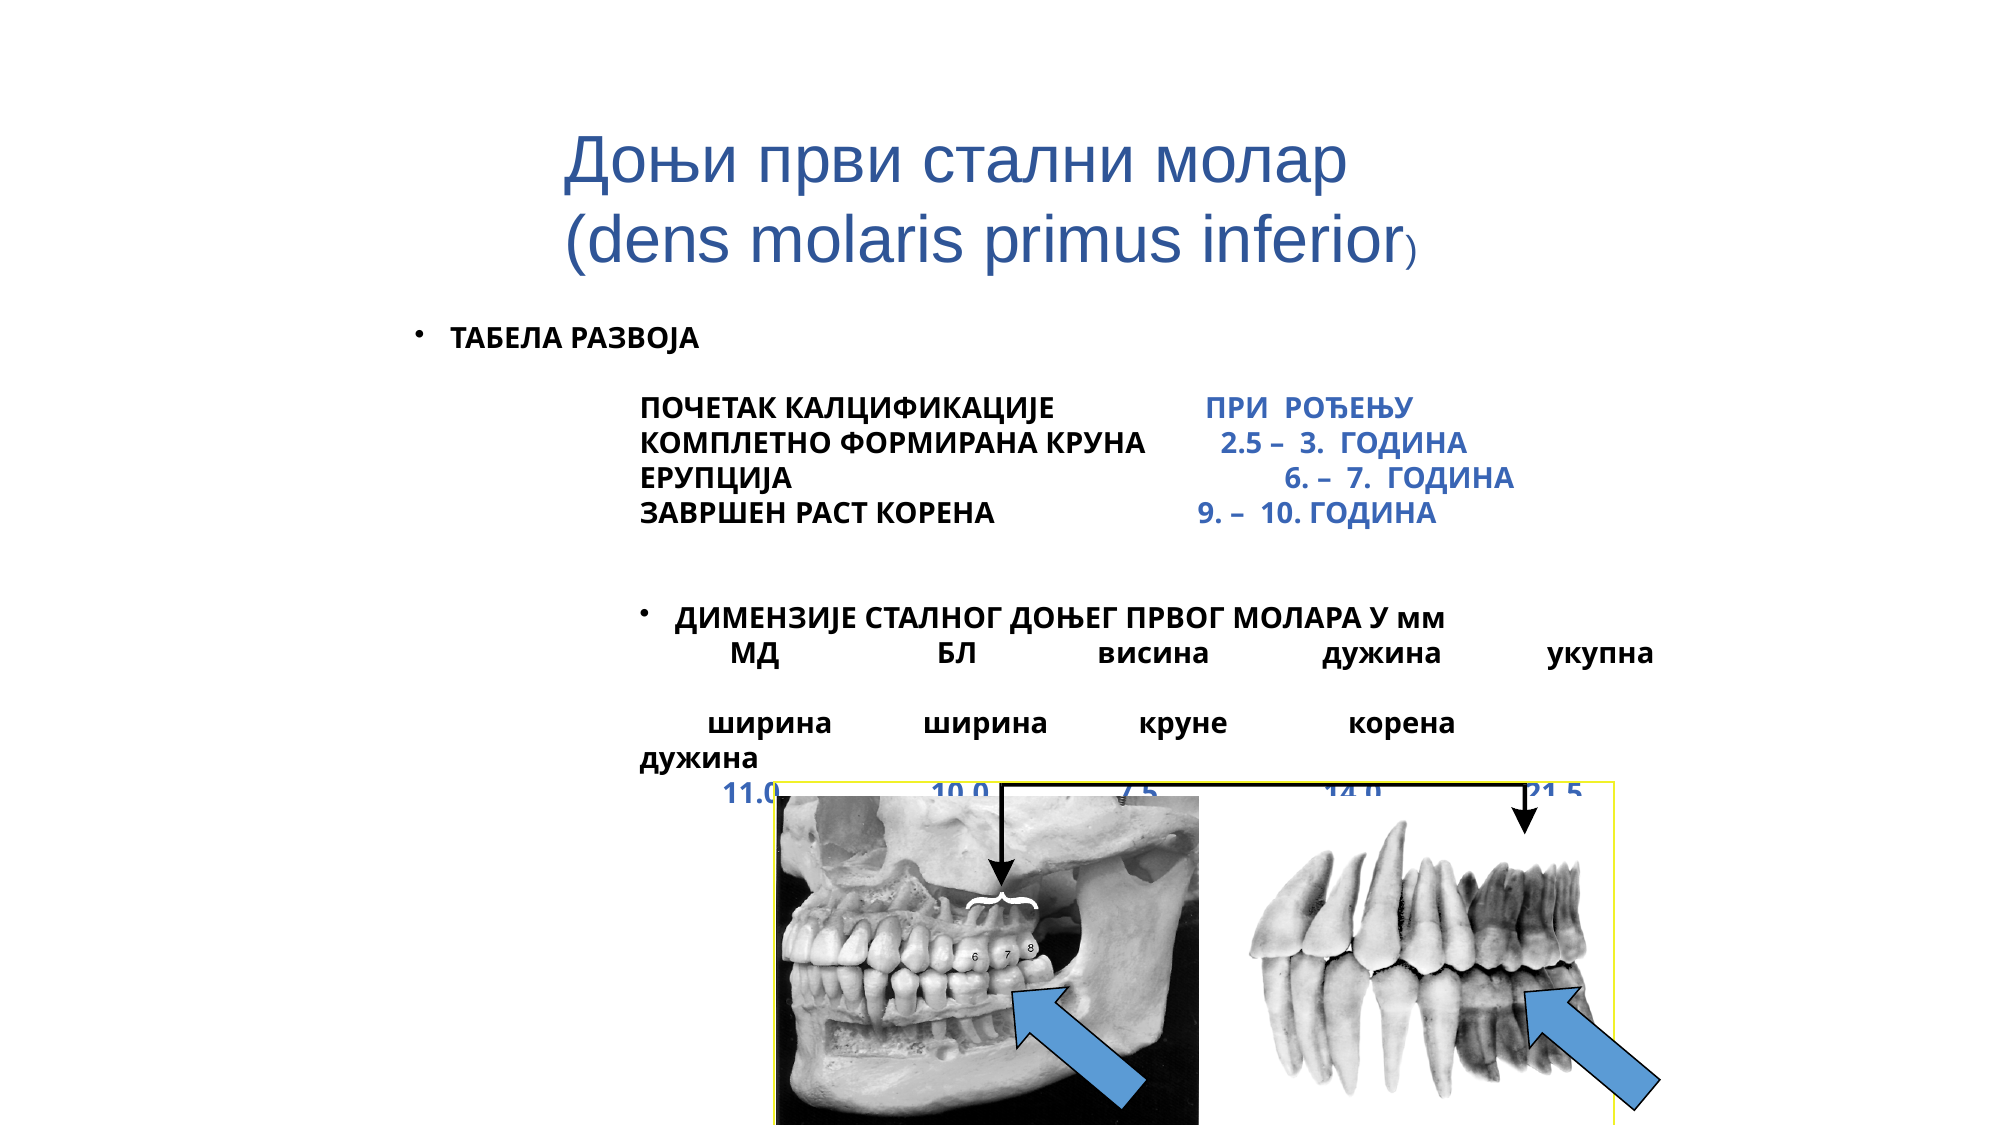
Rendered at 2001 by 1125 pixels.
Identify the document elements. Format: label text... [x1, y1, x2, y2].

picture [774, 782, 1614, 1125]
text_box ТАБЕЛА РАЗВОЈА ПОЧЕТАК КАЛЦИФИКАЦИЈЕ ПРИ РОЂЕЊУ КОМПЛЕТНО ФОРМИРАНА КРУНА 2.5 – 3. ГОДИНА ЕРУПЦИЈА 6. – 7. ГОДИНА ЗАВРШЕН РАСТ КОРЕНА 9. – 10. ГОДИНА ДИМЕНЗИЈЕ СТАЛНОГ ДОЊЕГ ПРВОГ МОЛАРА У мм МД БЛ висина дужина укупна ширина ширина круне корена дужина 11.0 10.0 7.5 14.0 21.5 [399, 312, 1675, 817]
text_box Доњи први стални молар (dens molaris primus inferior) [550, 108, 1433, 284]
text_box [1614, 1041, 1660, 1111]
